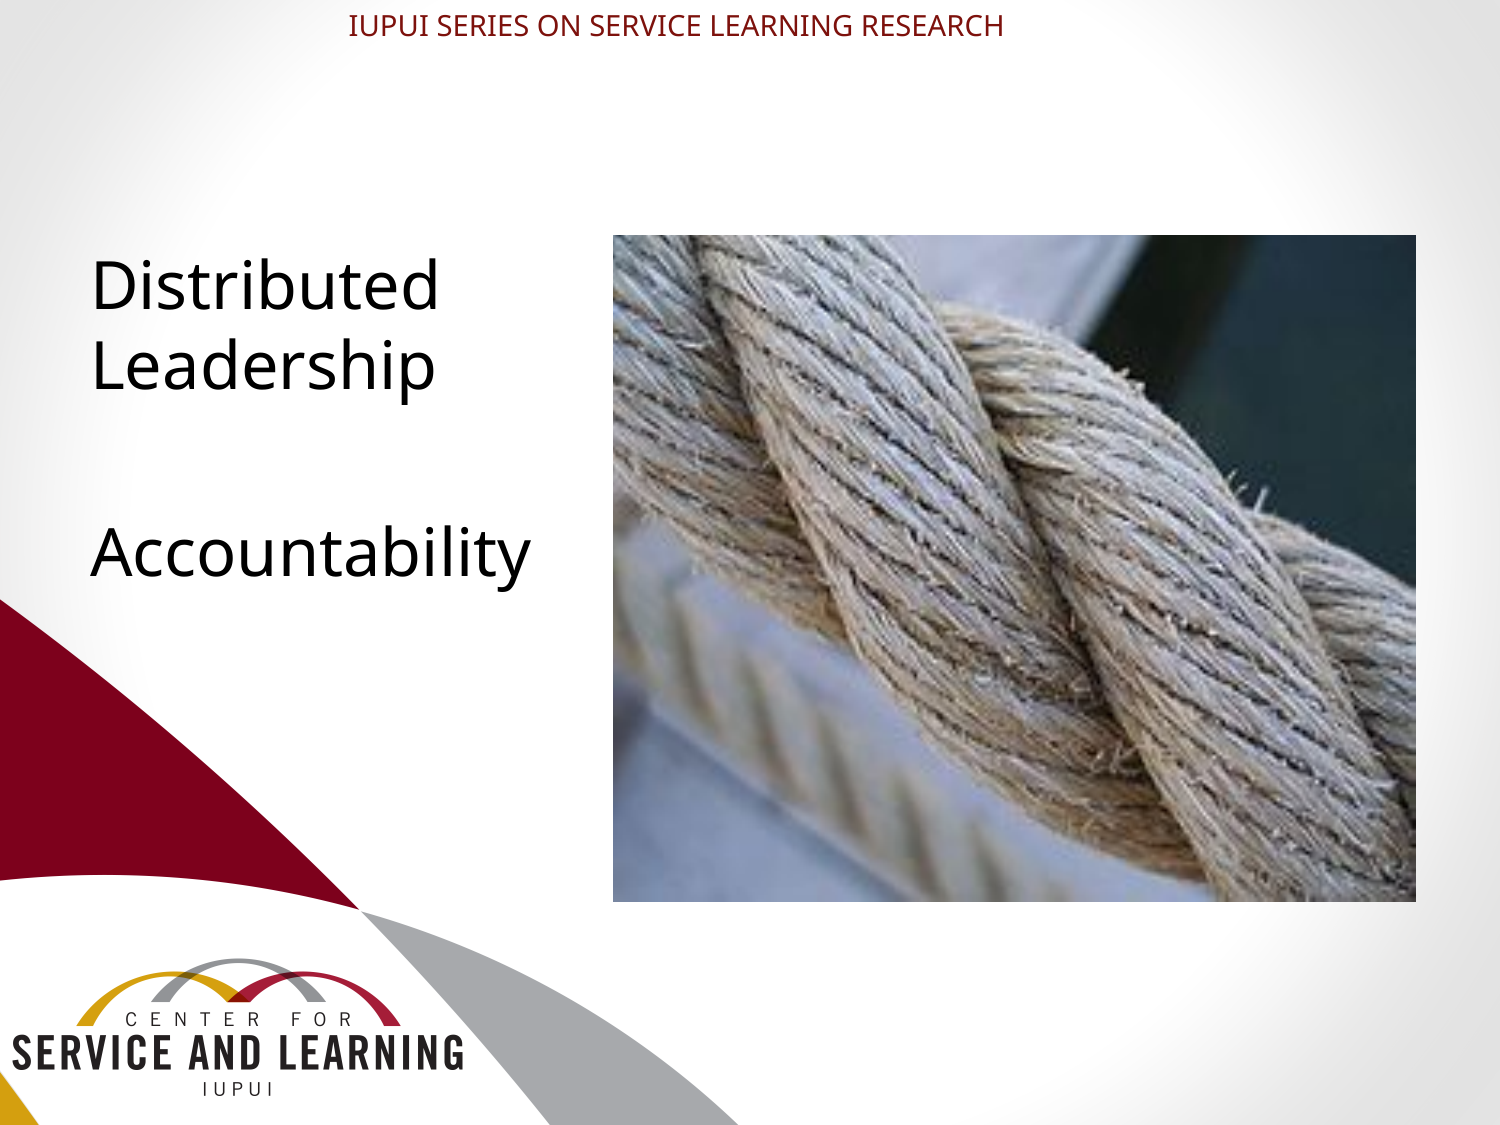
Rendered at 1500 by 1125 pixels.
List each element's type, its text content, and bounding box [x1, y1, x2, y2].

picture [0, 0, 1500, 1125]
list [613, 235, 1416, 902]
text_box IUPUI SERIES ON SERVICE LEARNING RESEARCH [267, 0, 1087, 50]
list Distributed Leadership Accountability [75, 235, 569, 620]
